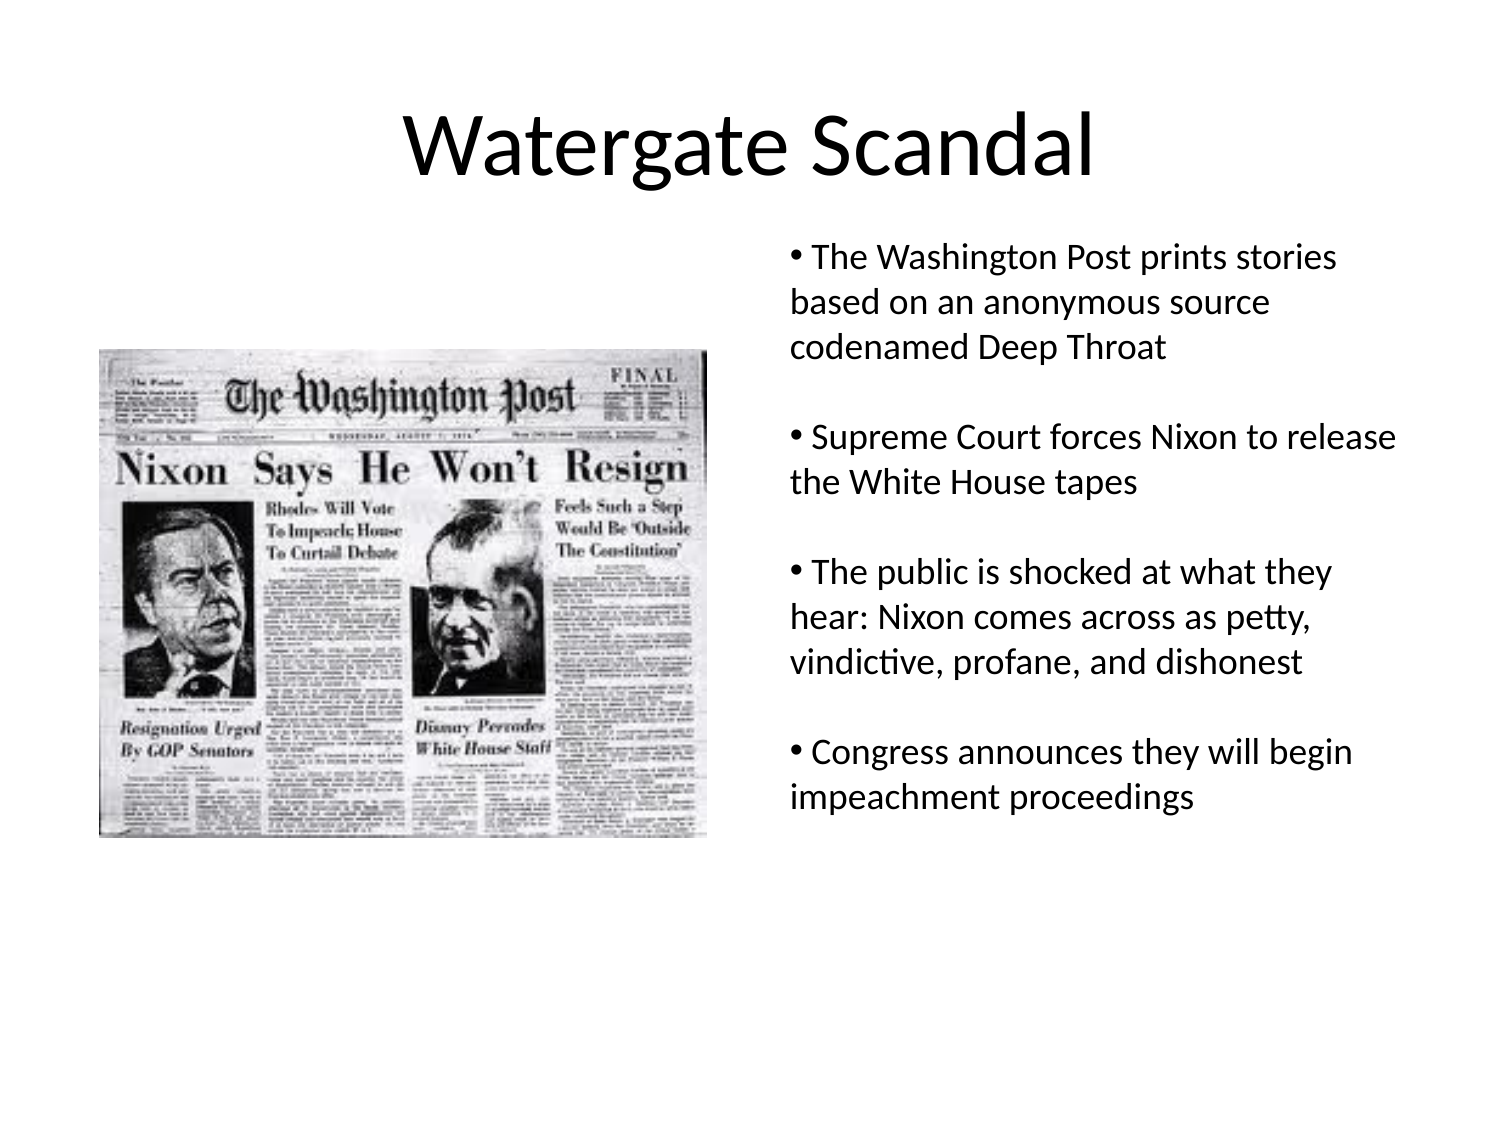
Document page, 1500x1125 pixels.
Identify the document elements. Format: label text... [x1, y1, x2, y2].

text_box The Washington Post prints stories based on an anonymous source codenamed Deep Throat Supreme Court forces Nixon to release the White House tapes The public is shocked at what they hear: Nixon comes across as petty, vindictive, profane, and dishonest Congress announces they will begin impeachment proceedings [774, 224, 1413, 960]
title Watergate Scandal [75, 45, 1425, 233]
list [99, 349, 707, 838]
